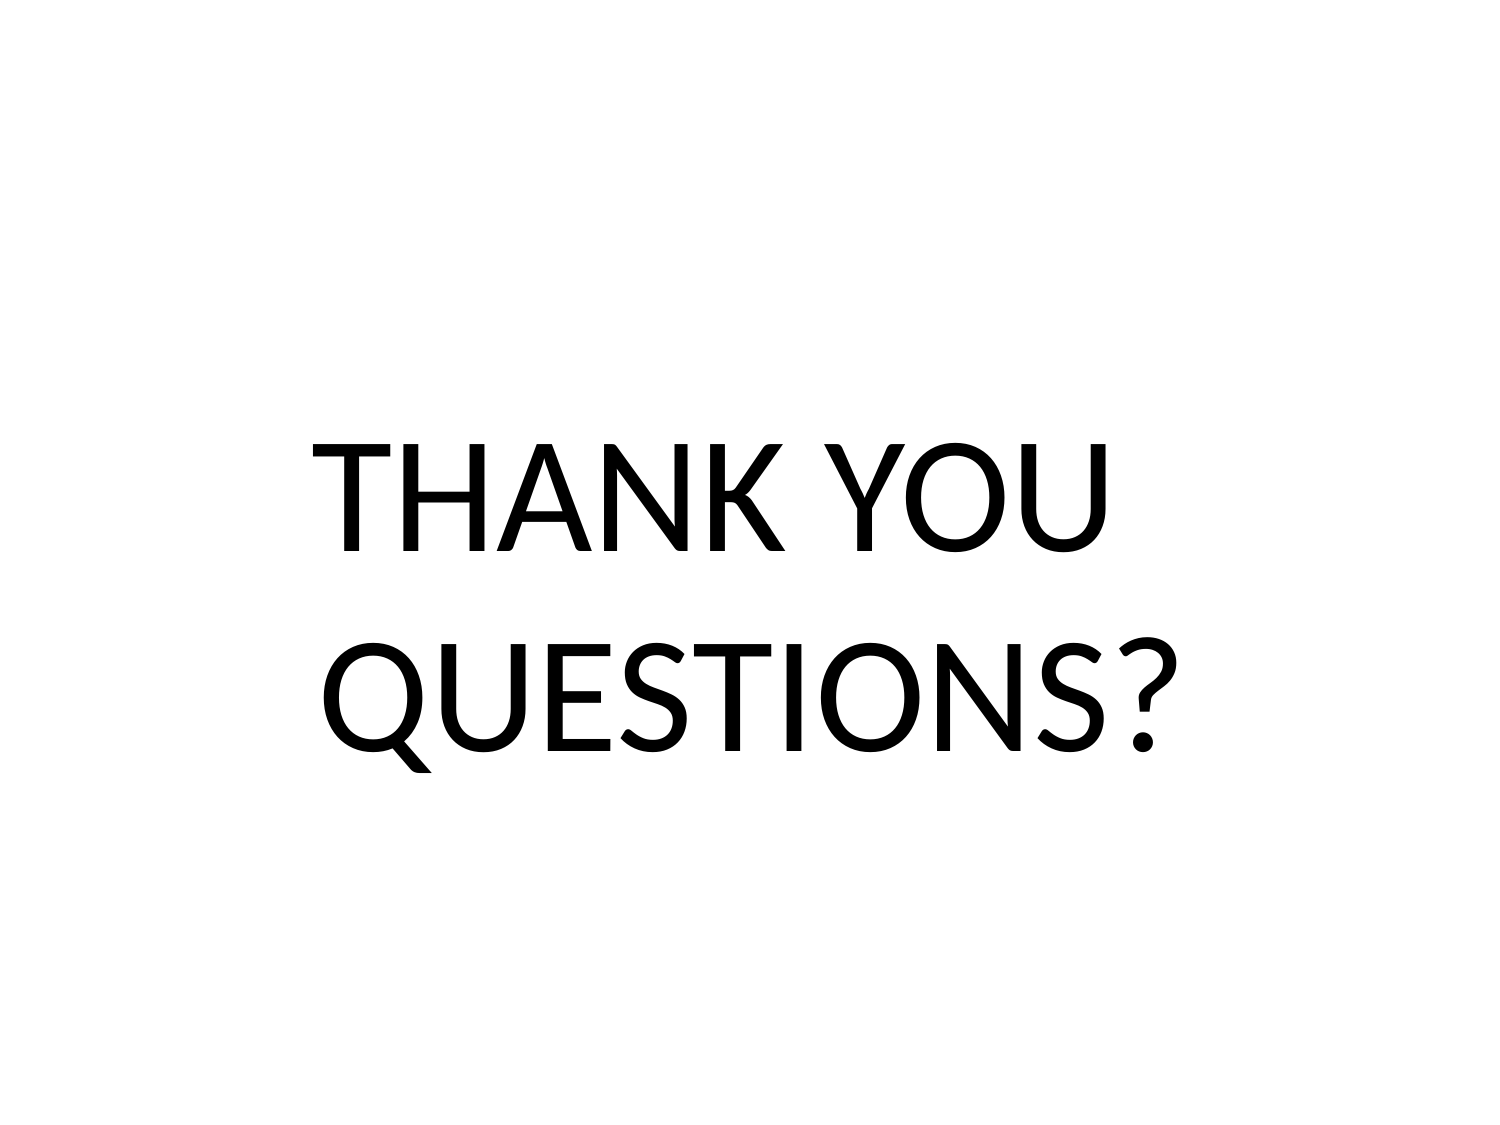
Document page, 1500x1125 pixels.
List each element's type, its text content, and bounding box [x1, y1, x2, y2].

title THANK YOU QUESTIONS? [0, 45, 1468, 1125]
